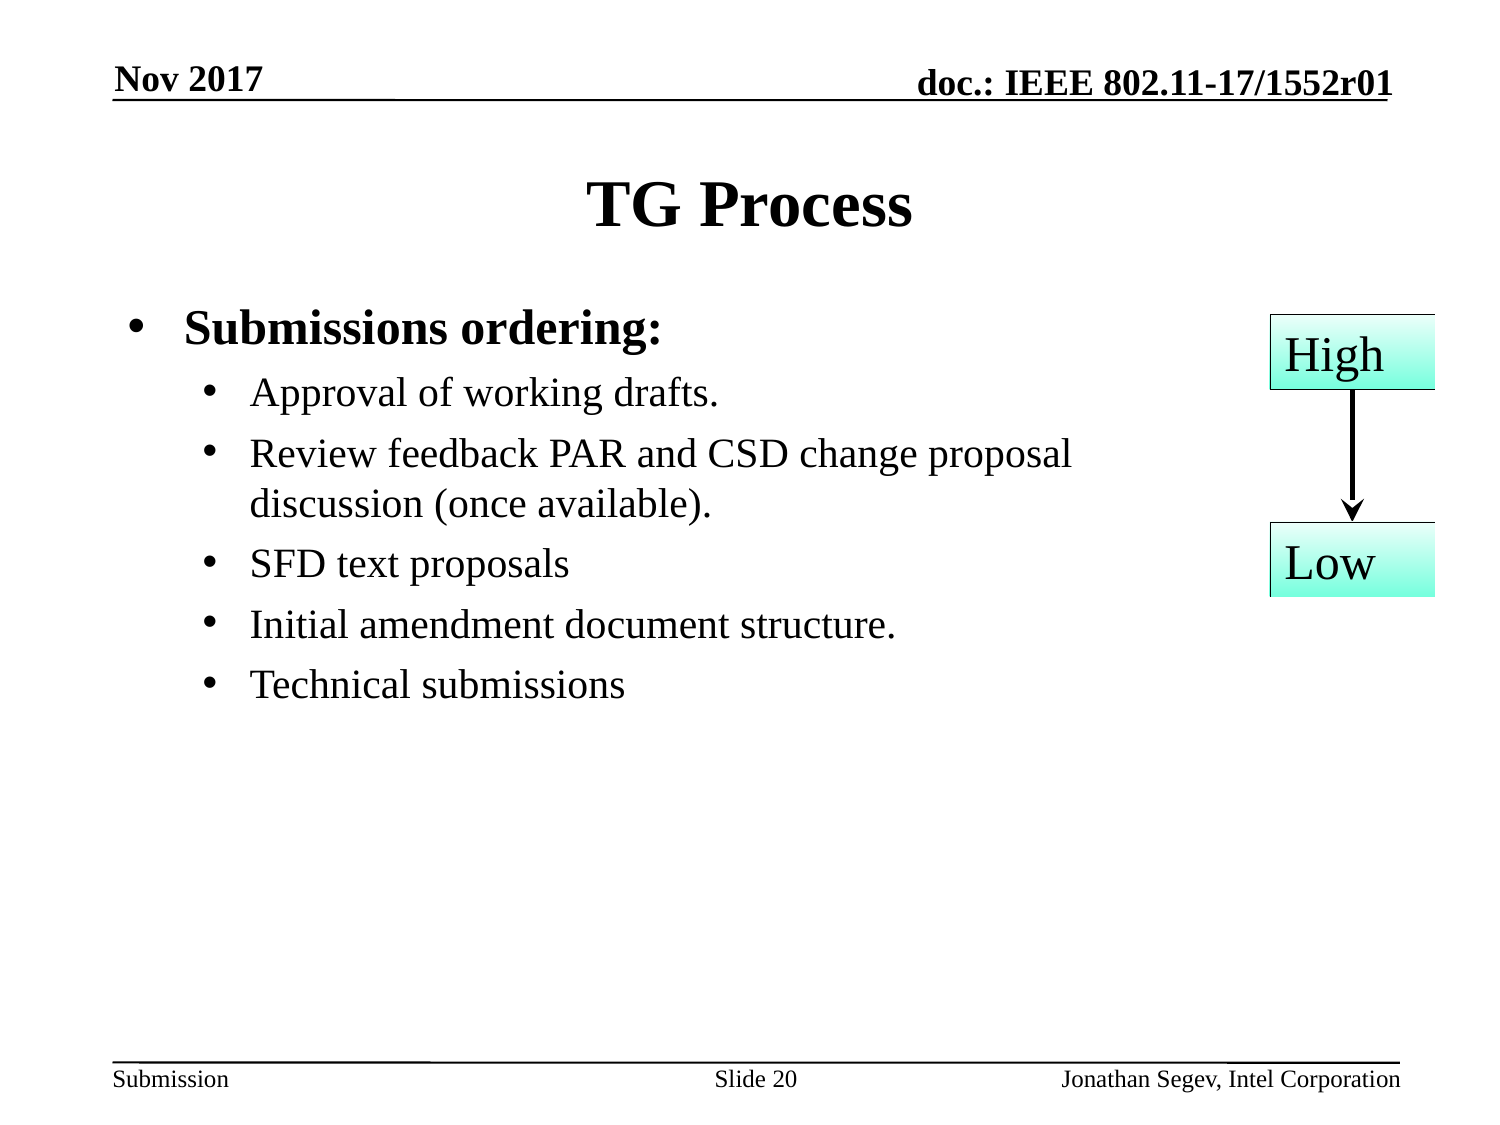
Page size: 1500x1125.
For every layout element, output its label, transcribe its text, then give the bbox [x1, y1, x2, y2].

slide_number Slide 20 [712, 1061, 800, 1123]
title TG Process [112, 112, 1388, 288]
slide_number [114, 54, 423, 100]
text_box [1269, 314, 1436, 598]
list Submissions ordering: Approval of working drafts. Review feedback PAR and CSD change proposal discussion (once available). SFD text proposals Initial amendment document structure. Technical submissions [112, 286, 1223, 1000]
footer Jonathan Segev, Intel Corporation [878, 1061, 1402, 1093]
